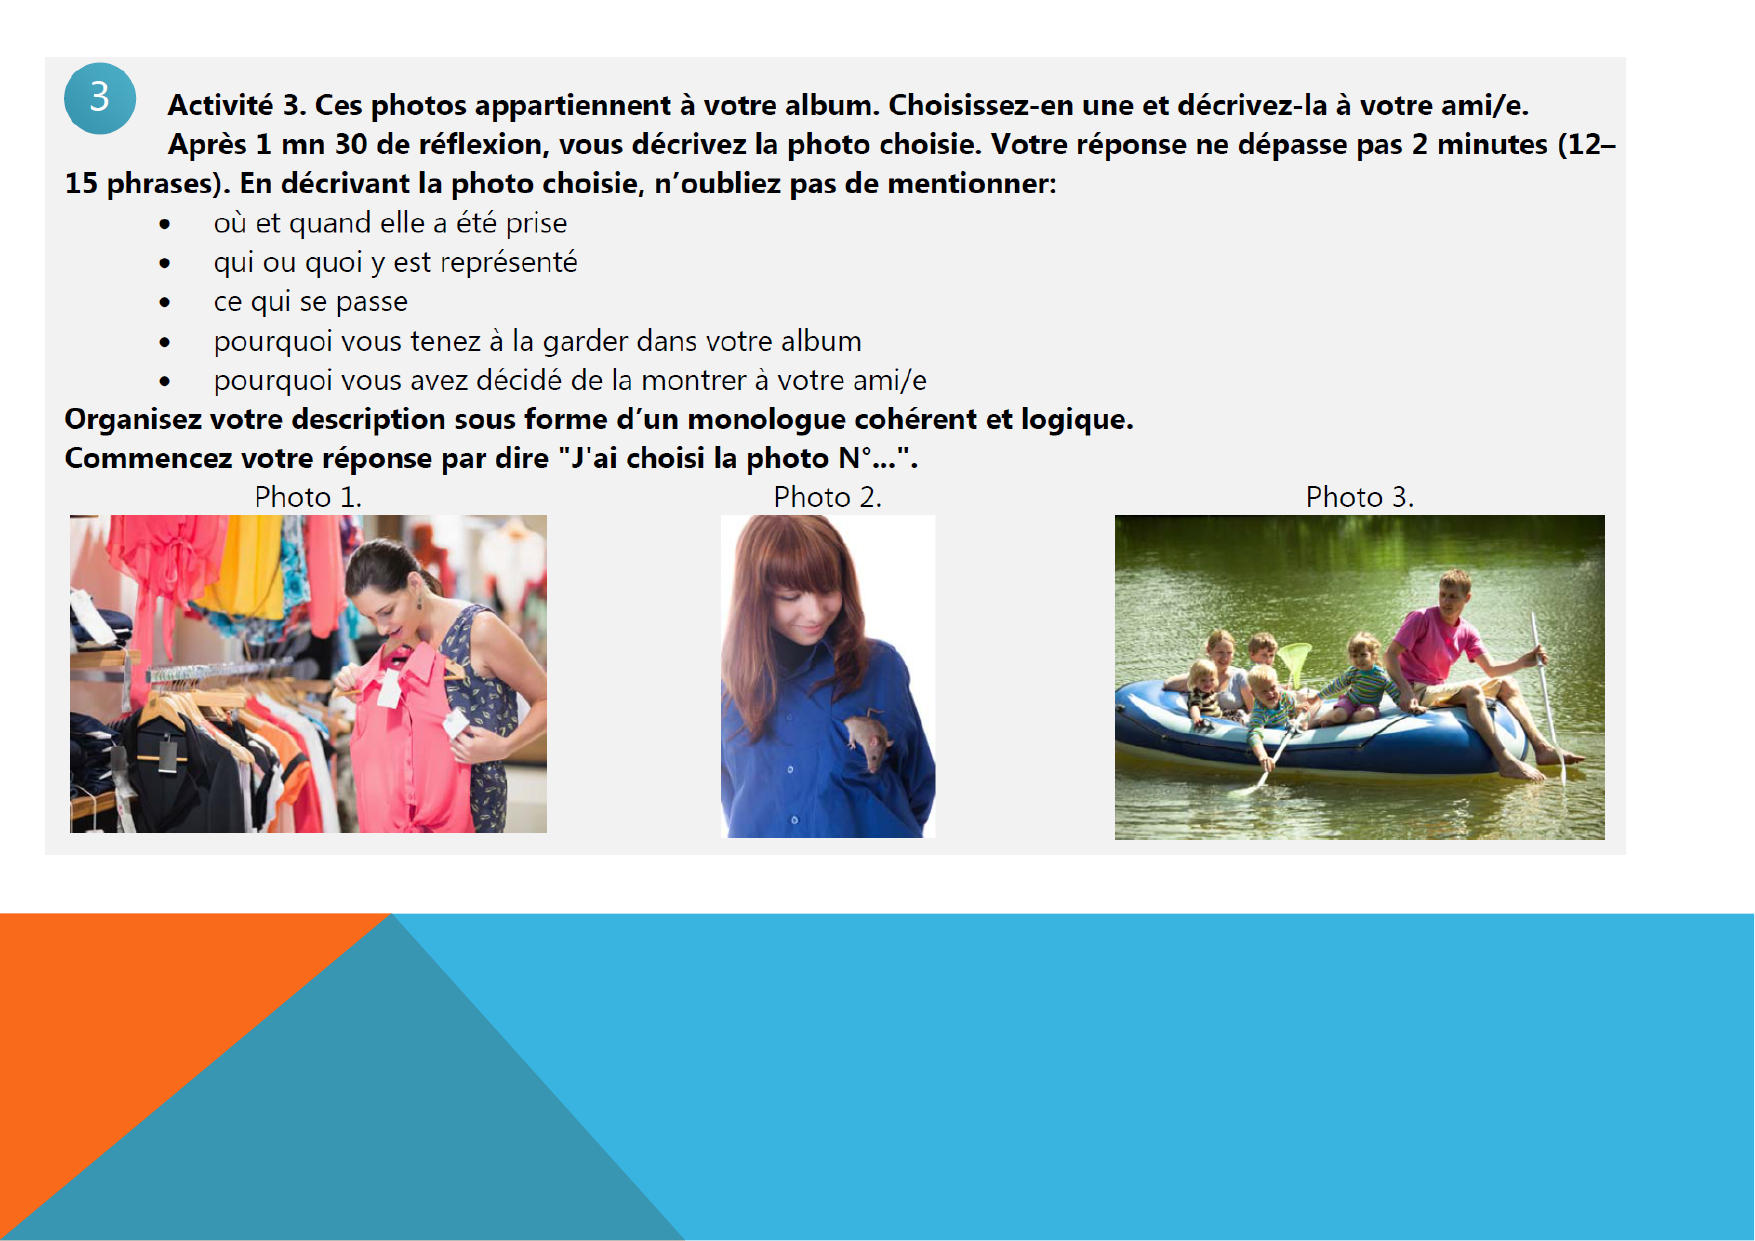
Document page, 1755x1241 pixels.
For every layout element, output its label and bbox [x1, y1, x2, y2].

picture [44, 57, 1626, 855]
